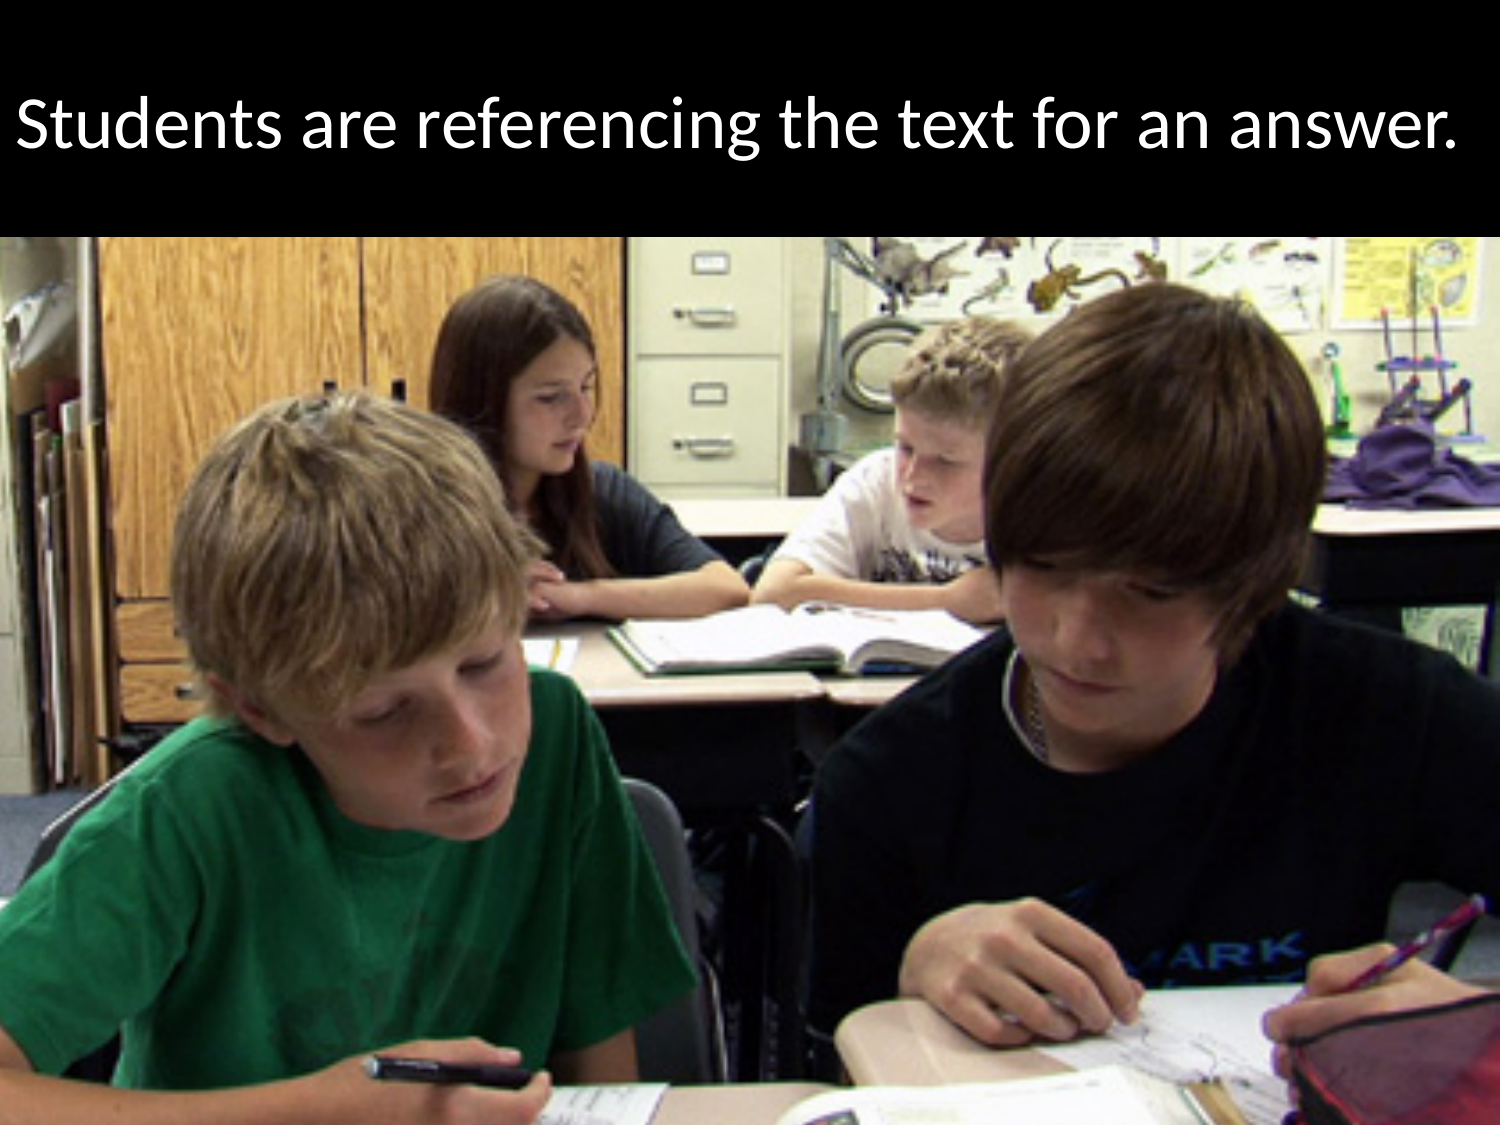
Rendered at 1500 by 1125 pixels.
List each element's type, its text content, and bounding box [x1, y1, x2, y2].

text_box Students are referencing the text for an answer. [0, 0, 1500, 237]
picture [0, 237, 1500, 1125]
